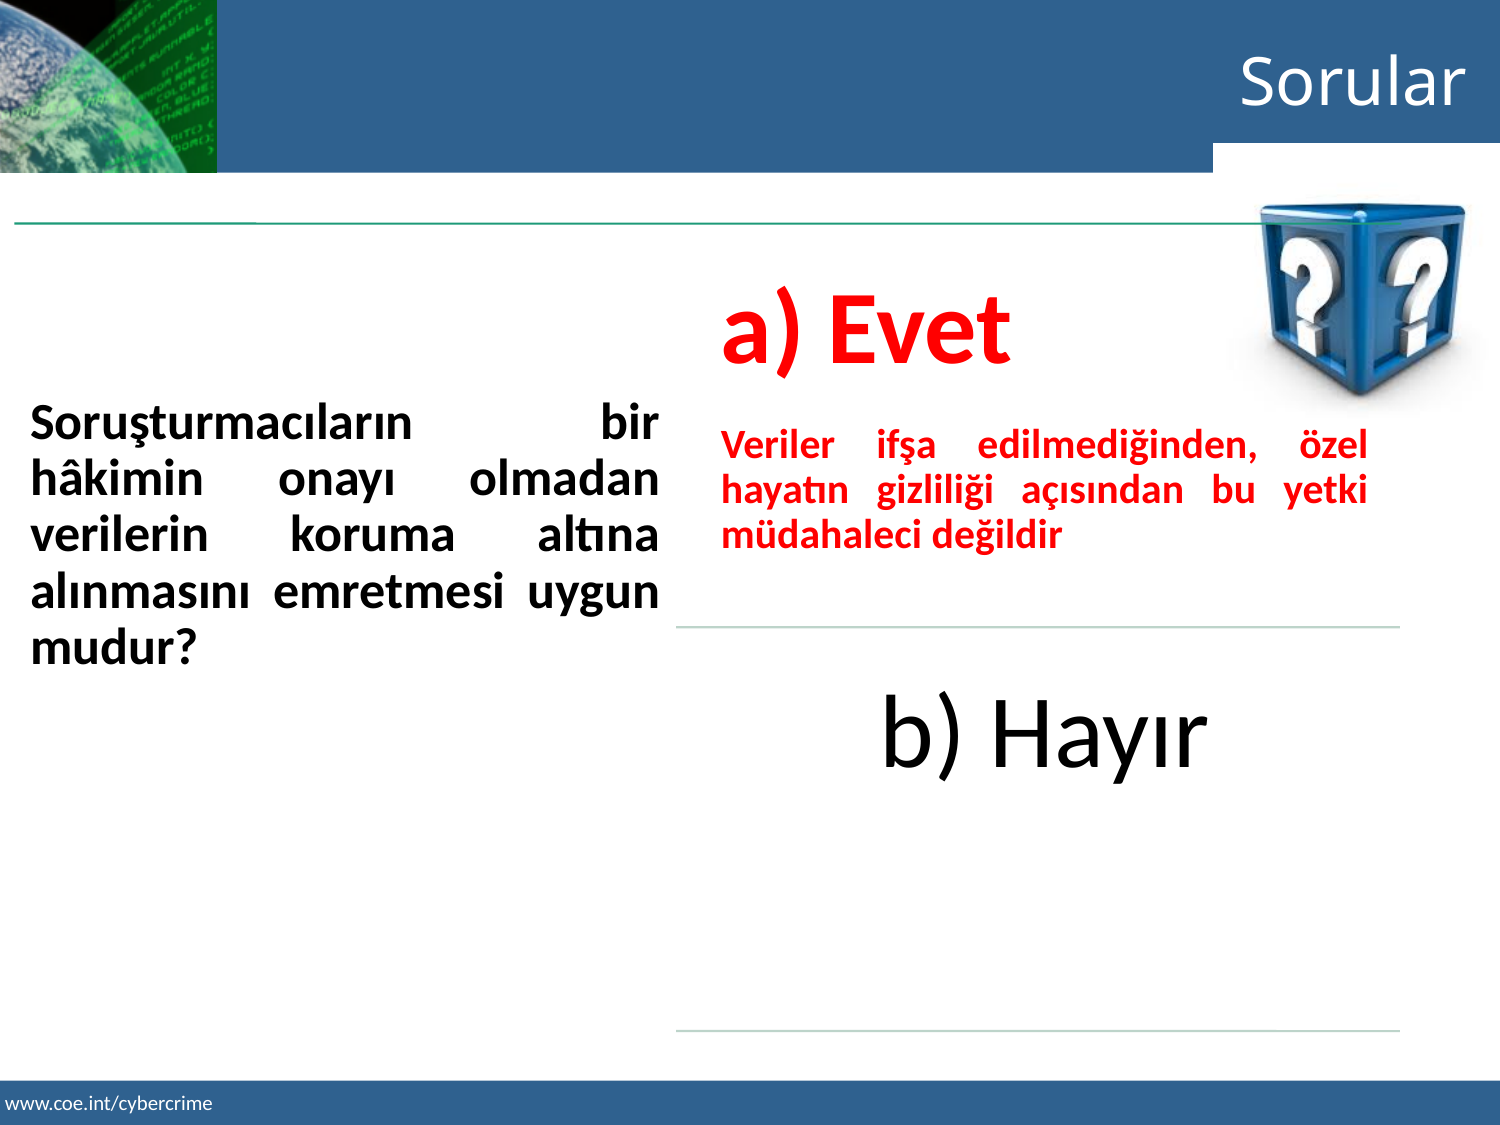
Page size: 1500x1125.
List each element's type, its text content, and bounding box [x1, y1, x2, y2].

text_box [14, 223, 1402, 1053]
picture [0, 1, 217, 173]
picture [1213, 143, 1500, 434]
text_box Sorular [230, 31, 1483, 126]
